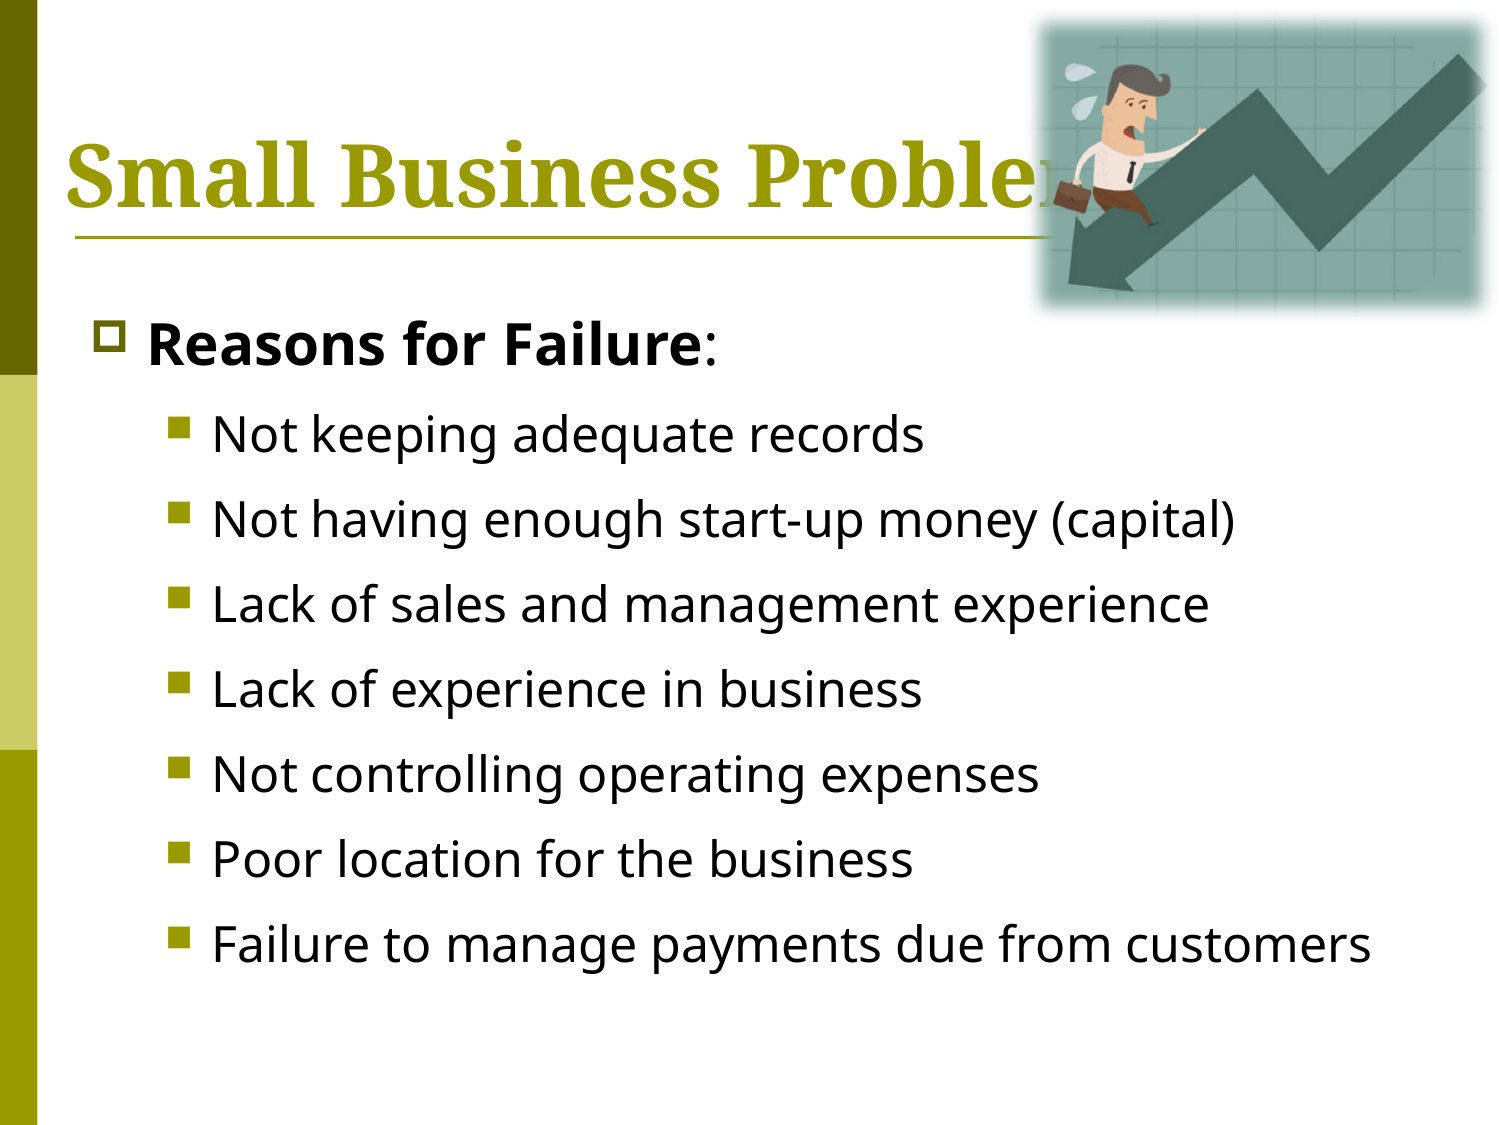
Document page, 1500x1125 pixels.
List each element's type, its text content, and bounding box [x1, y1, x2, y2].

list Reasons for Failure: Not keeping adequate records Not having enough start-up money (capital) Lack of sales and management experience Lack of experience in business Not controlling operating expenses Poor location for the business Failure to manage payments due from customers [74, 299, 1476, 1006]
title Small Business Problems [49, 45, 1017, 233]
picture [1022, 4, 1499, 326]
